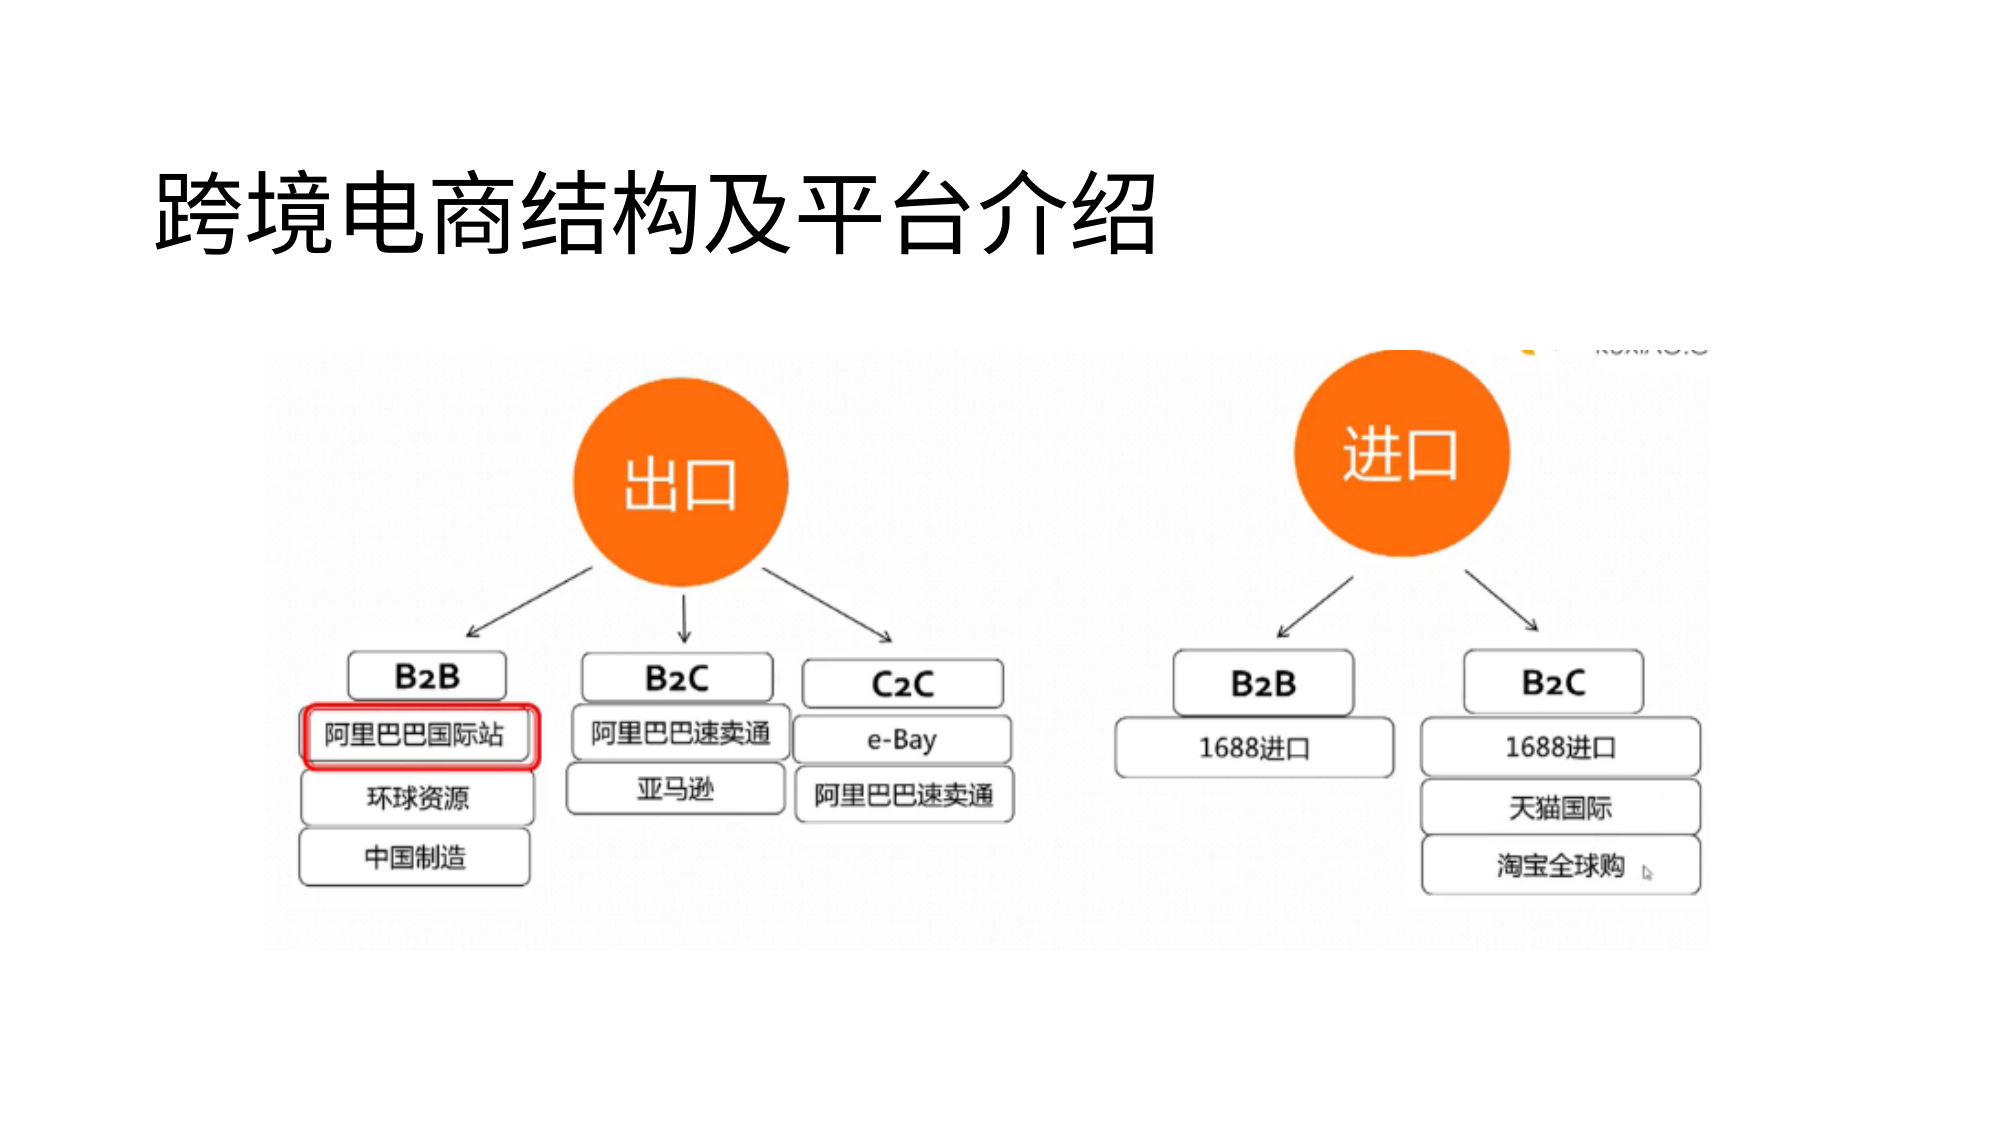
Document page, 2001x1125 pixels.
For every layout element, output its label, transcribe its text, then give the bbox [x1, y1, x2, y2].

title 跨境电商结构及平台介绍 [137, 59, 1863, 278]
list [264, 350, 1709, 951]
